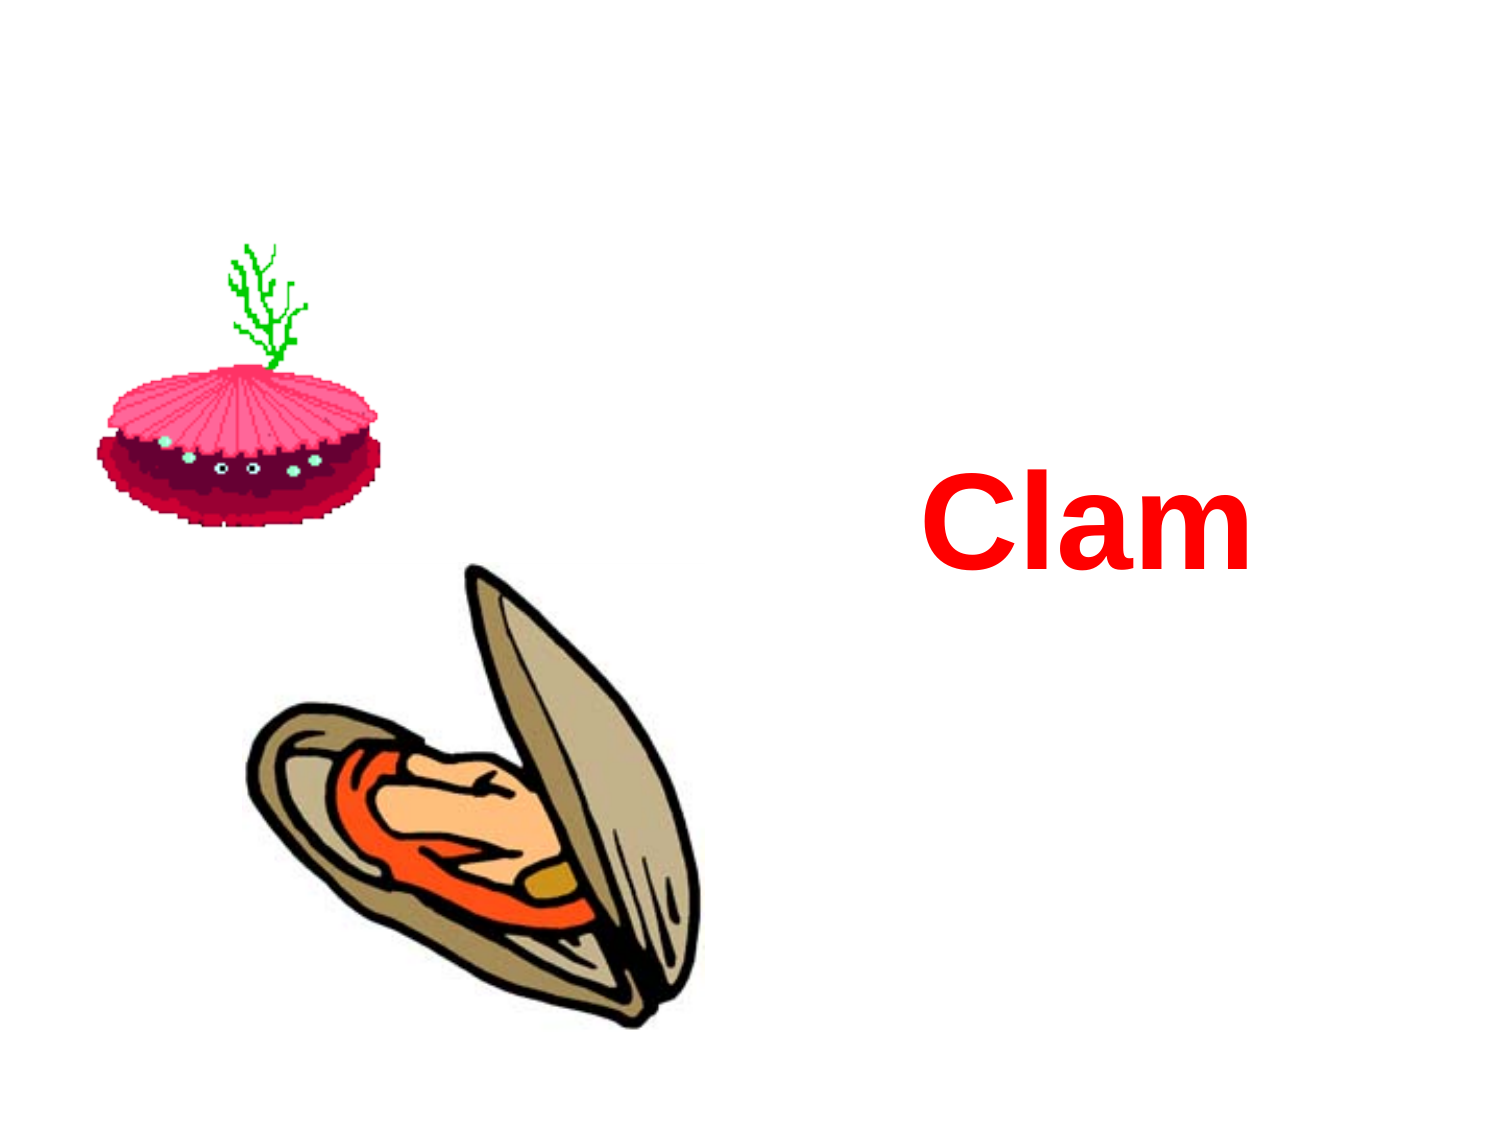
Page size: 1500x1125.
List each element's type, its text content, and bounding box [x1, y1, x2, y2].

picture [76, 231, 705, 1032]
title Clam [738, 420, 1437, 608]
